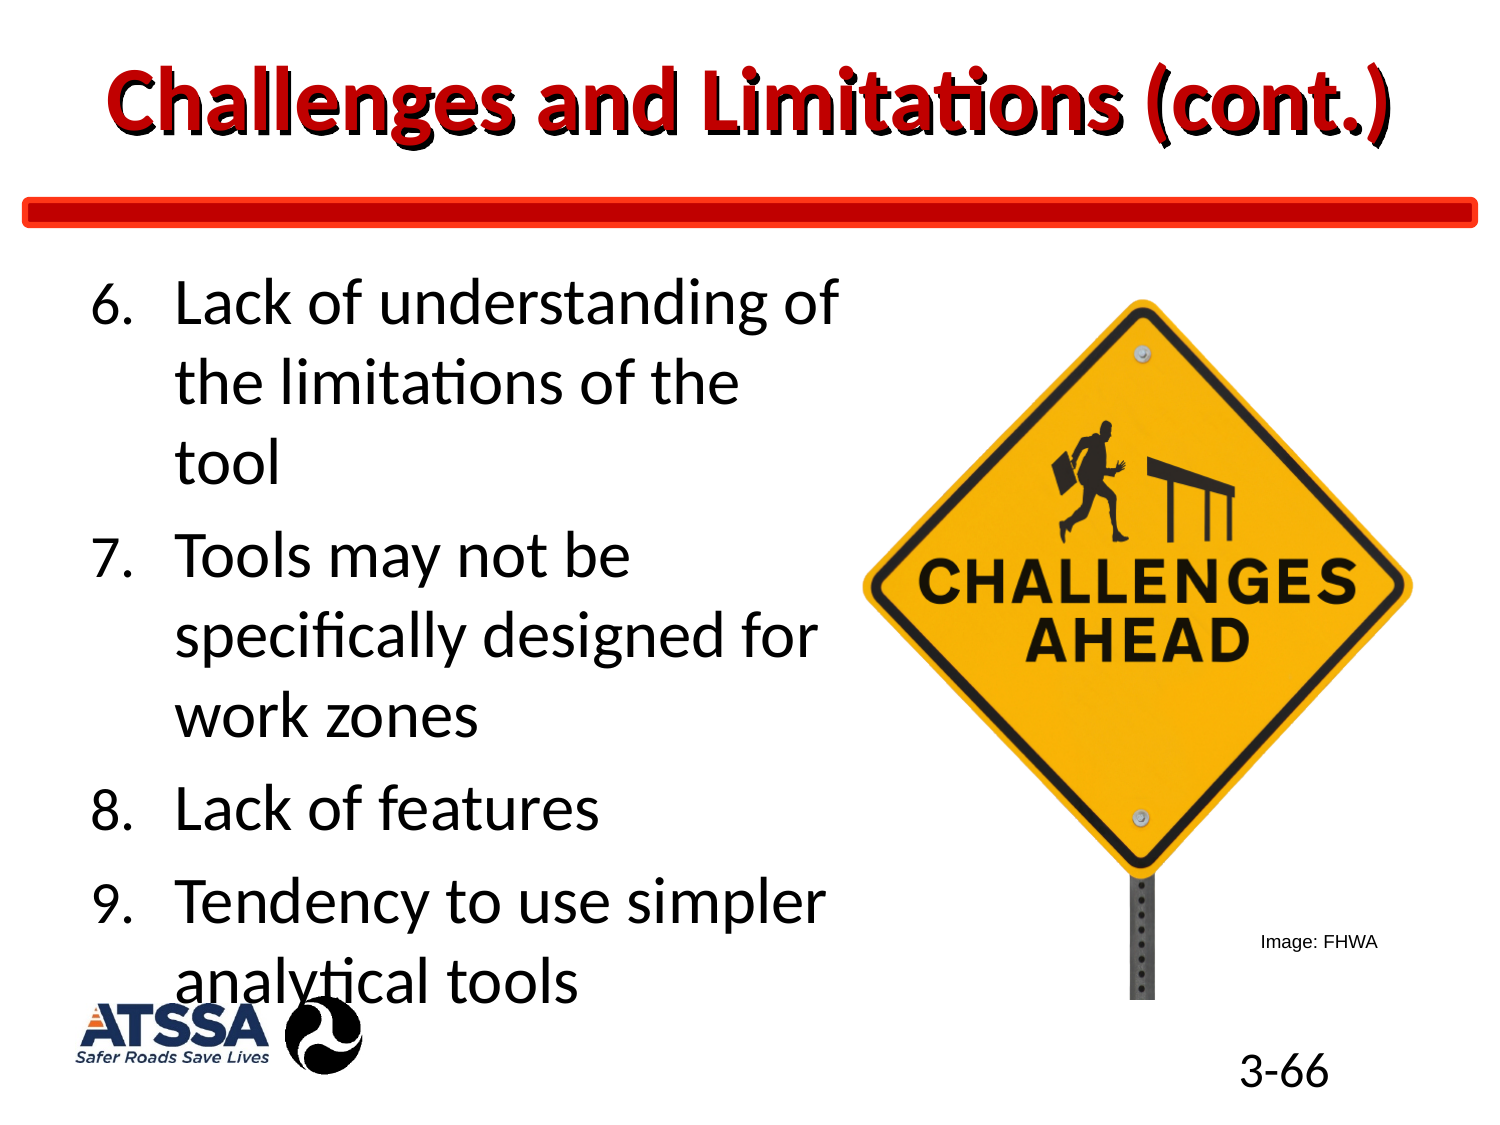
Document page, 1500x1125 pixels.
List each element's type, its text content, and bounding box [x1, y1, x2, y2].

picture [75, 1013, 269, 1063]
picture [276, 1013, 370, 1077]
list Lack of understanding of the limitations of the tool Tools may not be specifically designed for work zones Lack of features Tendency to use simpler analytical tools [74, 249, 876, 1013]
picture [799, 262, 1458, 1001]
title Challenges and Limitations (cont.) [0, 0, 1500, 188]
